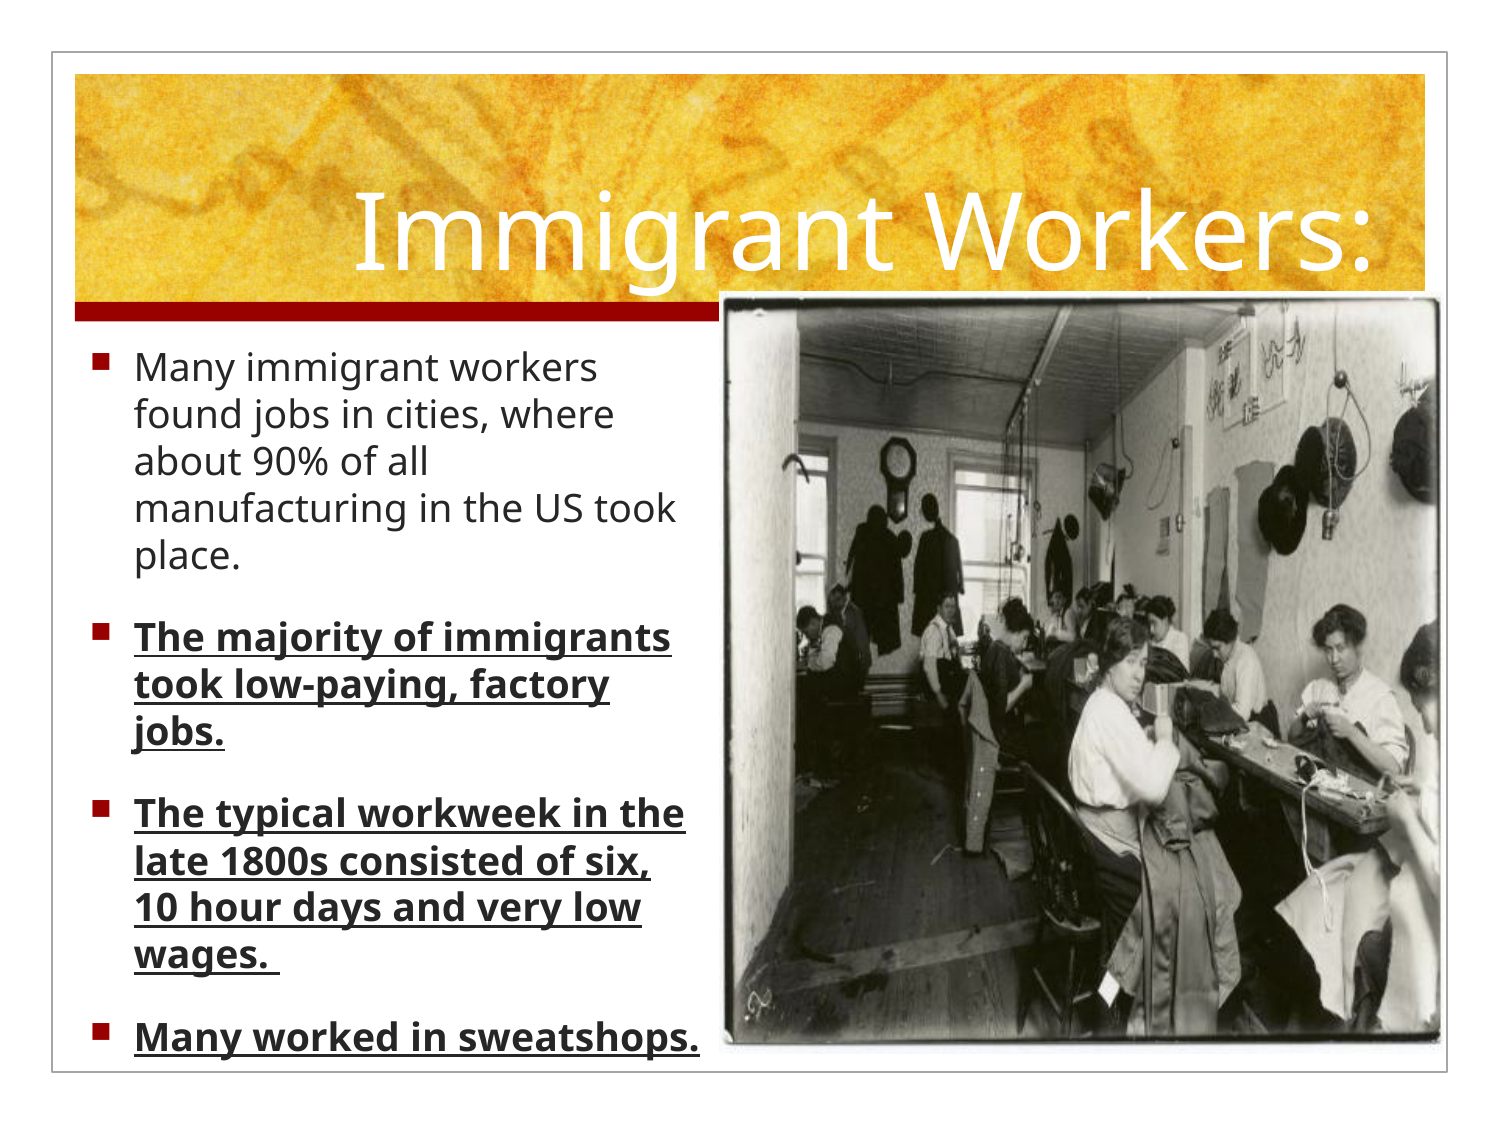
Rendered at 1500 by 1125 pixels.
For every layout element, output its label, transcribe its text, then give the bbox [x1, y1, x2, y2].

picture [75, 74, 1445, 1055]
list Many immigrant workers found jobs in cities, where about 90% of all manufacturing in the US took place. The majority of immigrants took low-paying, factory jobs. The typical workweek in the late 1800s consisted of six, 10 hour days and very low wages. Many worked in sweatshops. [75, 334, 720, 1078]
title Immigrant Workers: [108, 74, 1392, 292]
